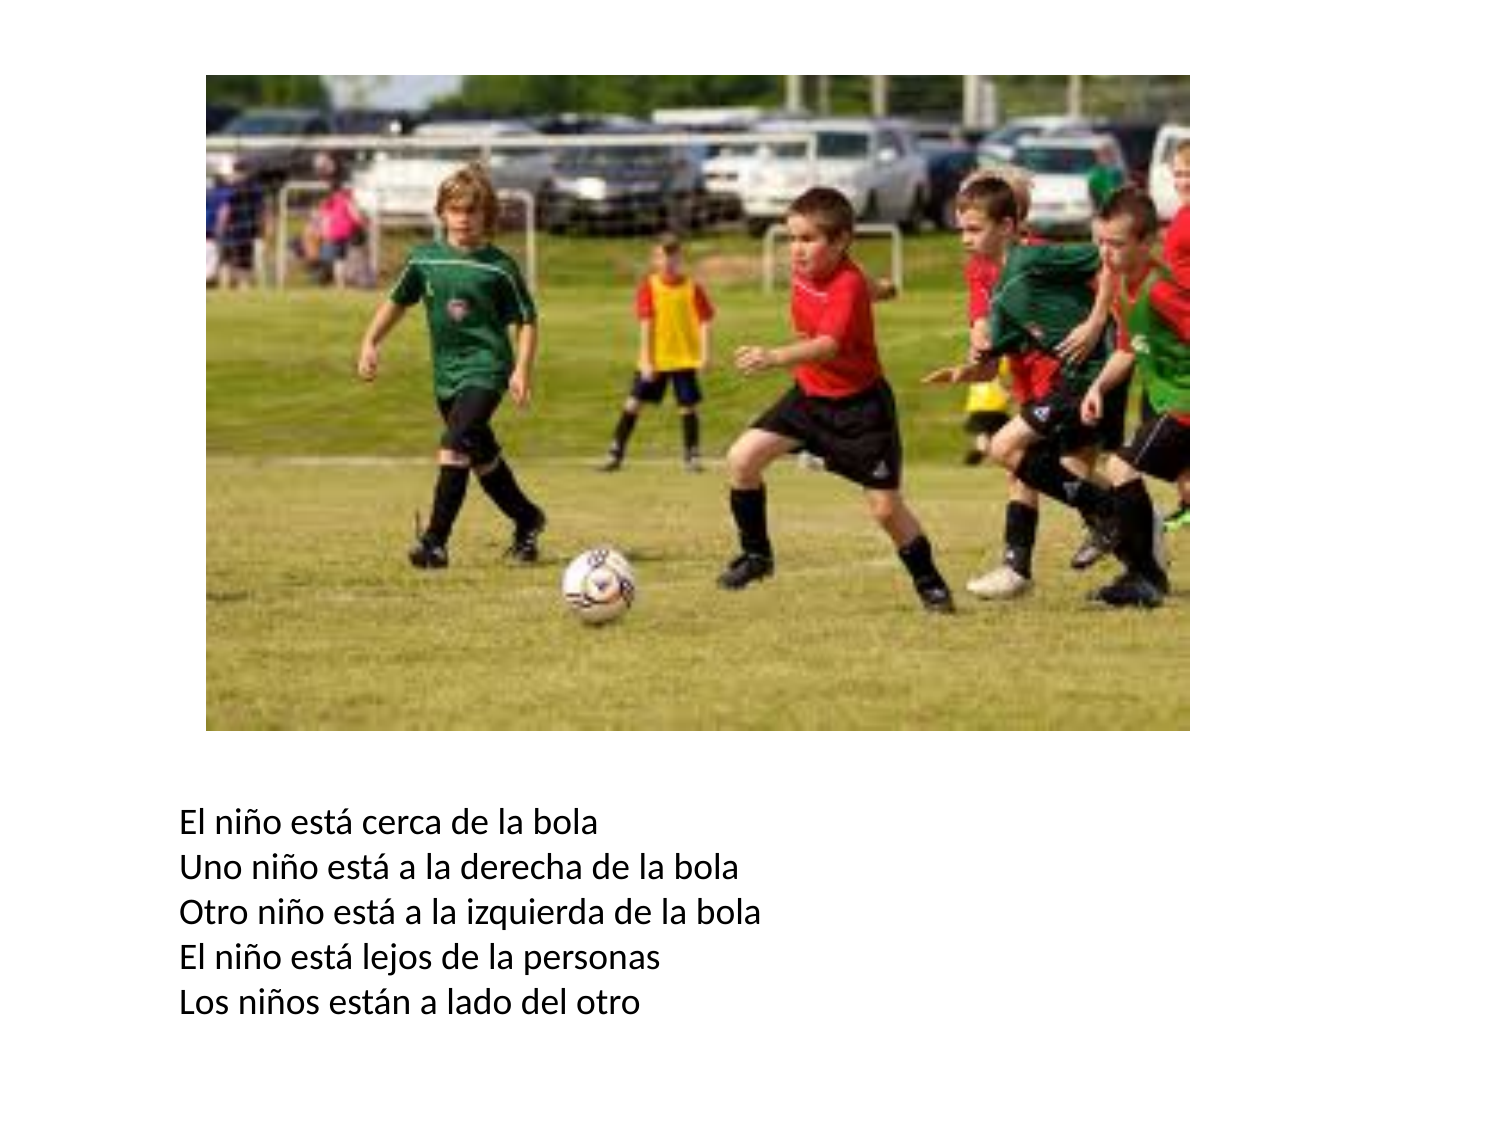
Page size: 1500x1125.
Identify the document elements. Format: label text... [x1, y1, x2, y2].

picture [205, 75, 1191, 731]
text_box El niño está cerca de la bola Uno niño está a la derecha de la bola Otro niño está a la izquierda de la bola El niño está lejos de la personas Los niños están a lado del otro [164, 789, 778, 1075]
